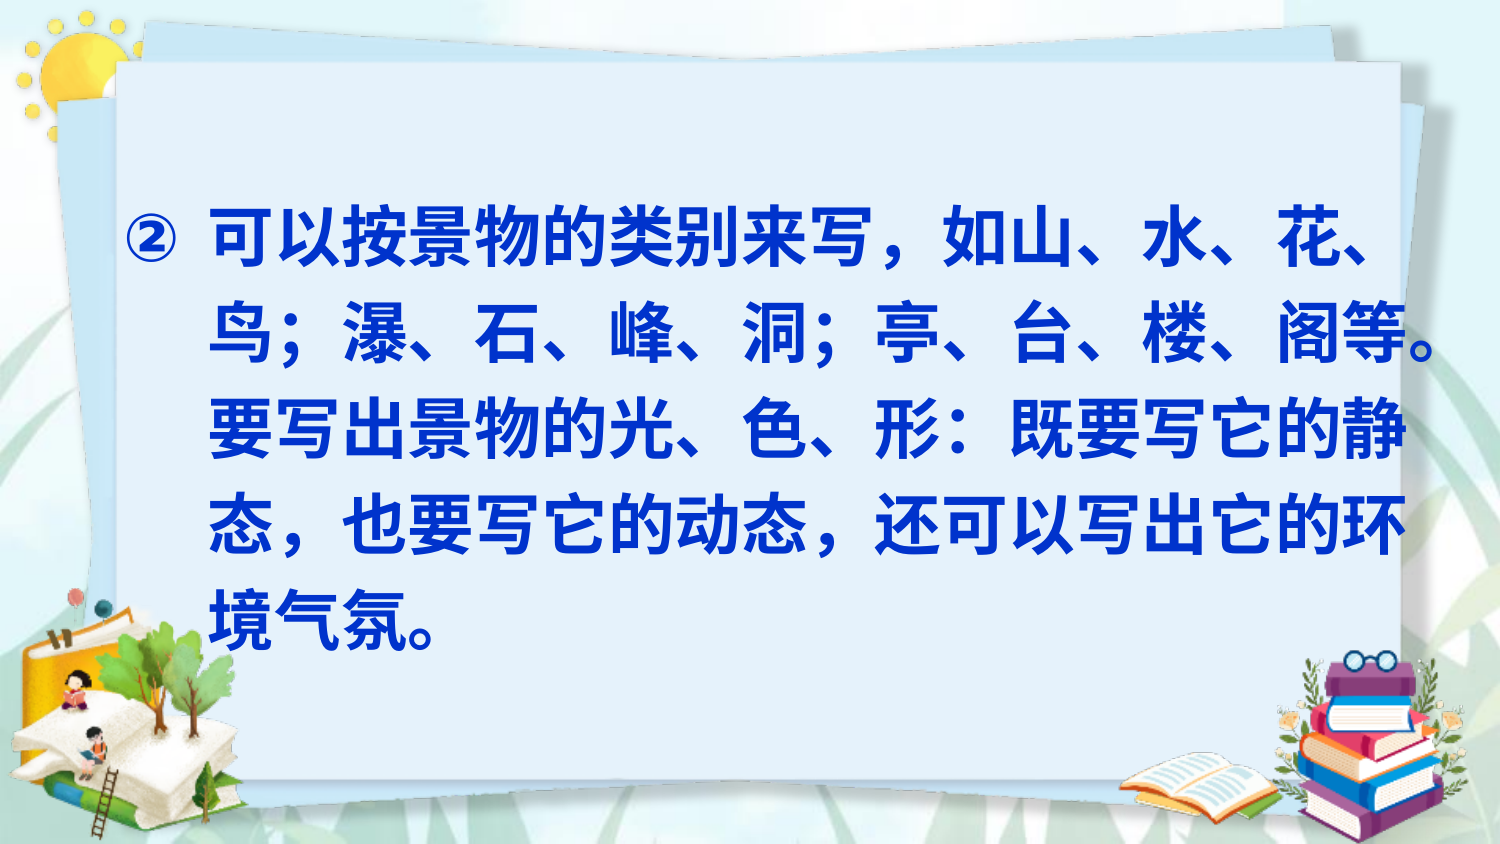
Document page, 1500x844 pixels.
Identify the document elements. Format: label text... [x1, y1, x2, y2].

picture [0, 0, 1500, 844]
text_box 可以按景物的类别来写，如山、水、花、鸟；瀑、石、峰、洞；亭、台、楼、阁等。要写出景物的光、色、形：既要写它的静态，也要写它的动态，还可以写出它的环境气氛。 [108, 171, 1427, 667]
